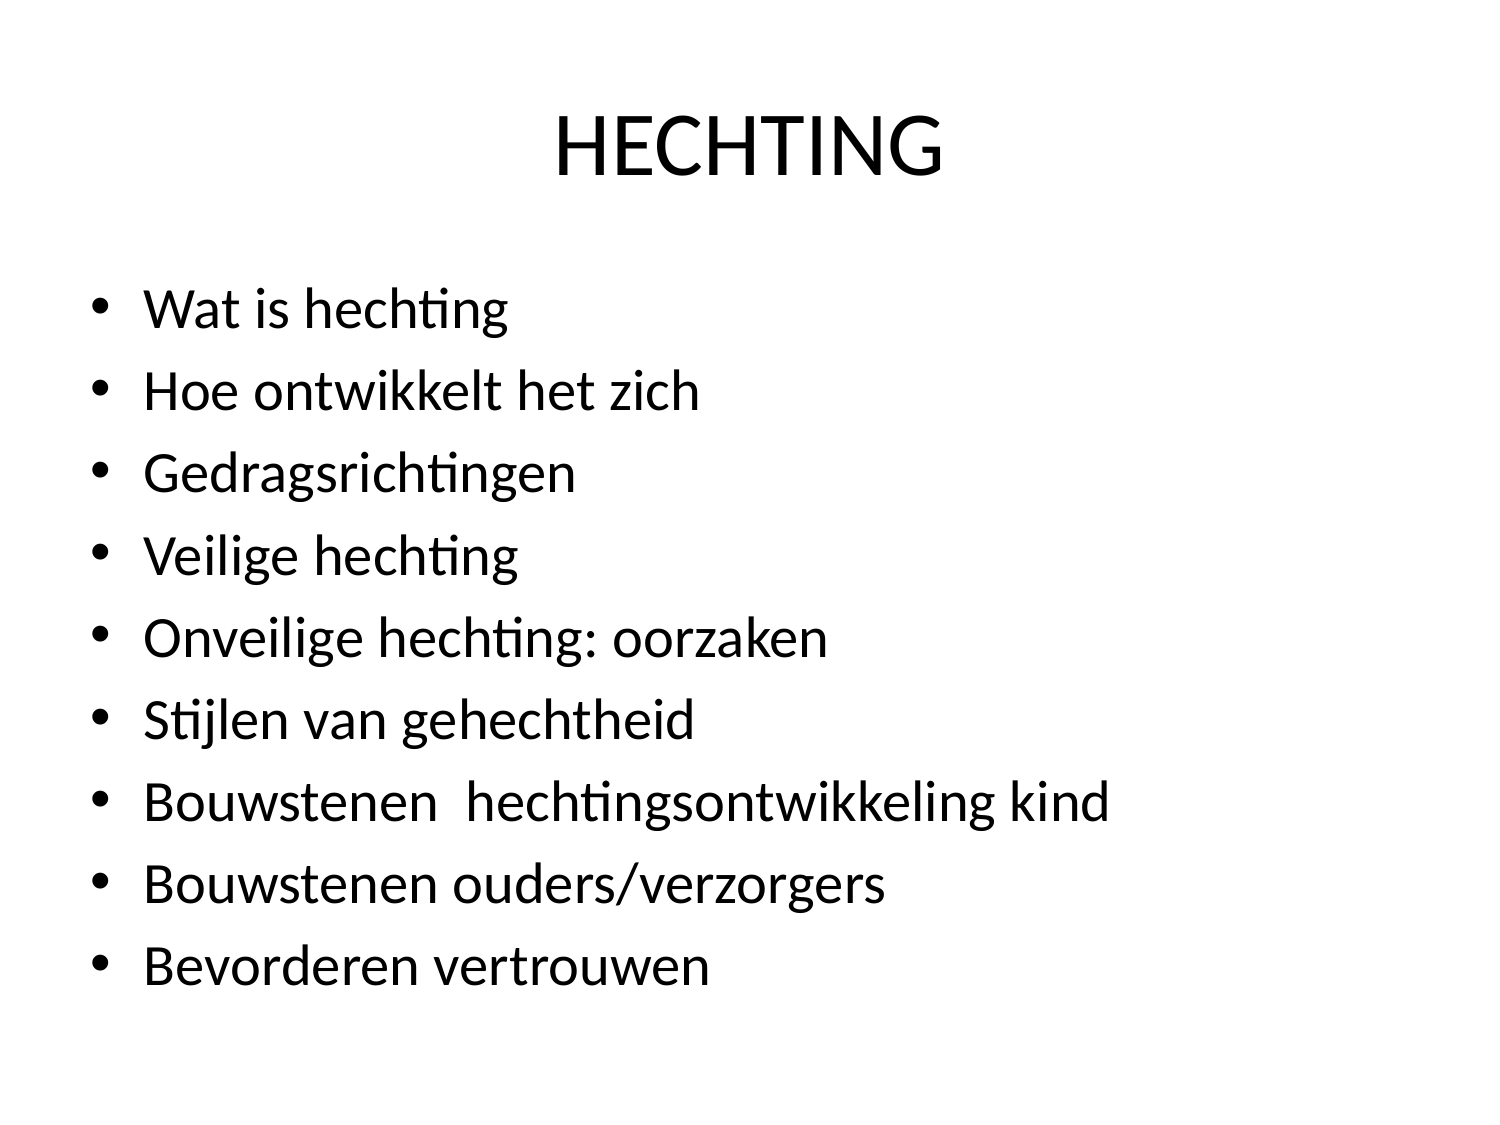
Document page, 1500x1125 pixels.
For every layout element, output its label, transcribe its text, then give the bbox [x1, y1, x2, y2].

list Wat is hechting Hoe ontwikkelt het zich Gedragsrichtingen Veilige hechting Onveilige hechting: oorzaken Stijlen van gehechtheid Bouwstenen hechtingsontwikkeling kind Bouwstenen ouders/verzorgers Bevorderen vertrouwen [75, 262, 1425, 1005]
title HECHTING [75, 45, 1425, 233]
